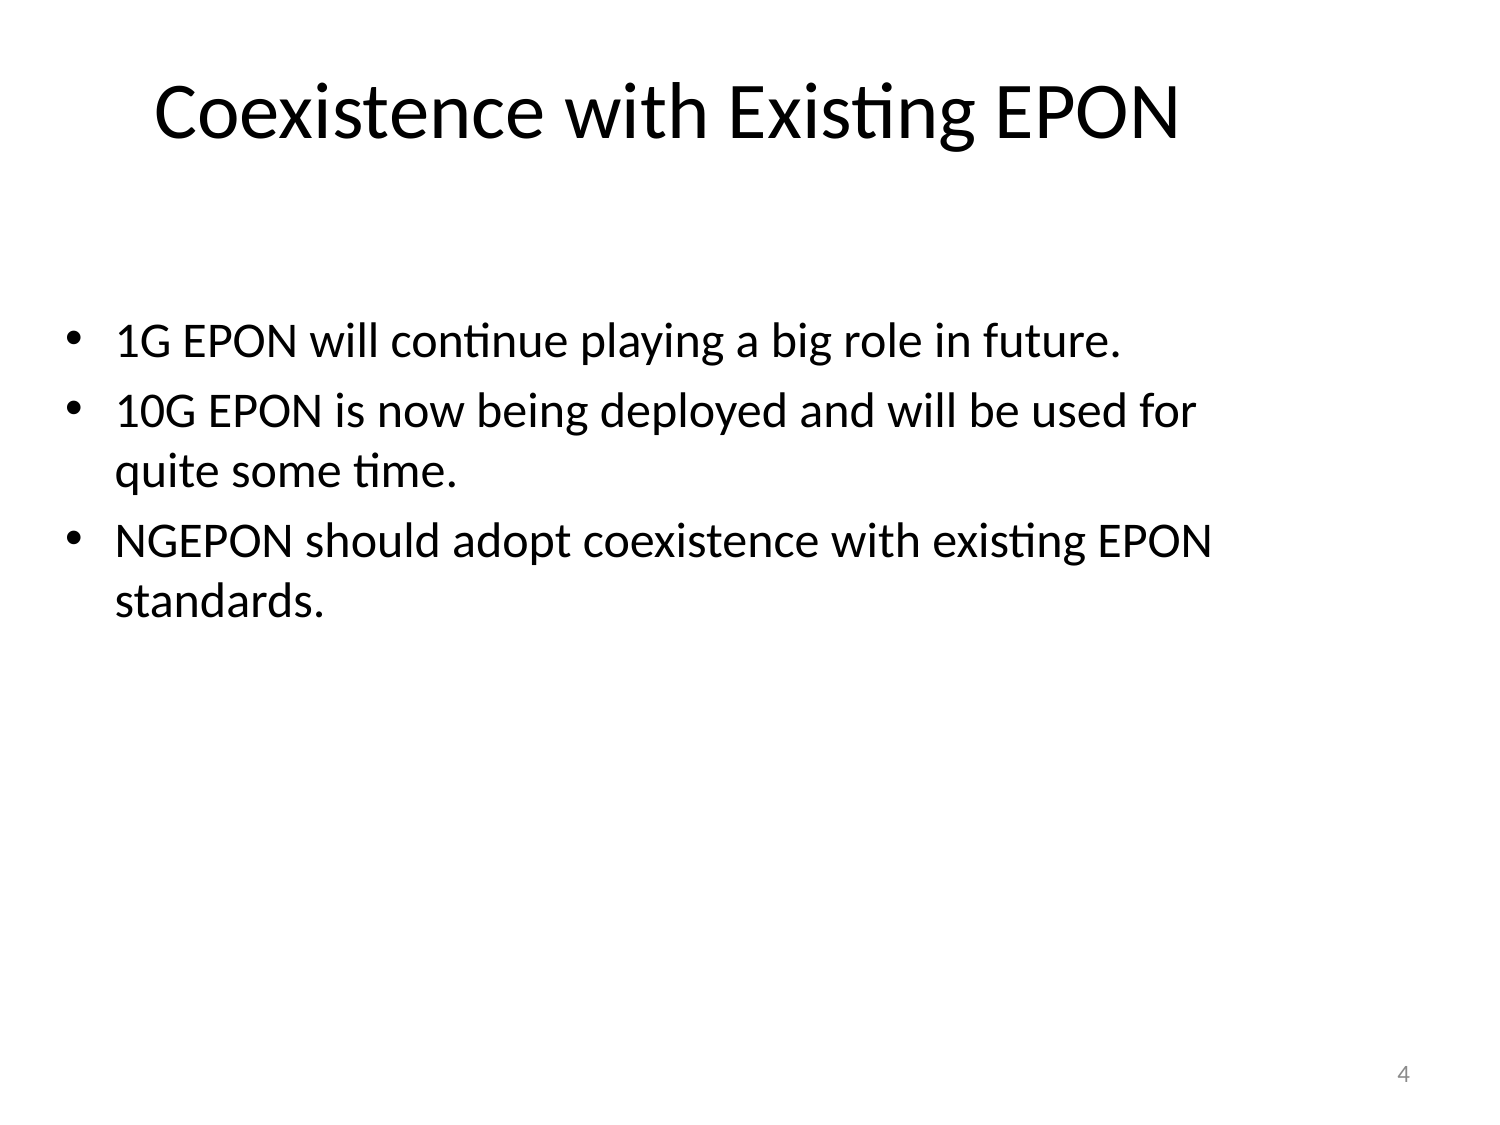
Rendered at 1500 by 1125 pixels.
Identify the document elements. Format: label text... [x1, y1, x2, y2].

list 1G EPON will continue playing a big role in future. 10G EPON is now being deployed and will be used for quite some time. NGEPON should adopt coexistence with existing EPON standards. [50, 299, 1325, 636]
title Coexistence with Existing EPON [75, 12, 1263, 200]
slide_number 4 [1074, 1042, 1425, 1103]
